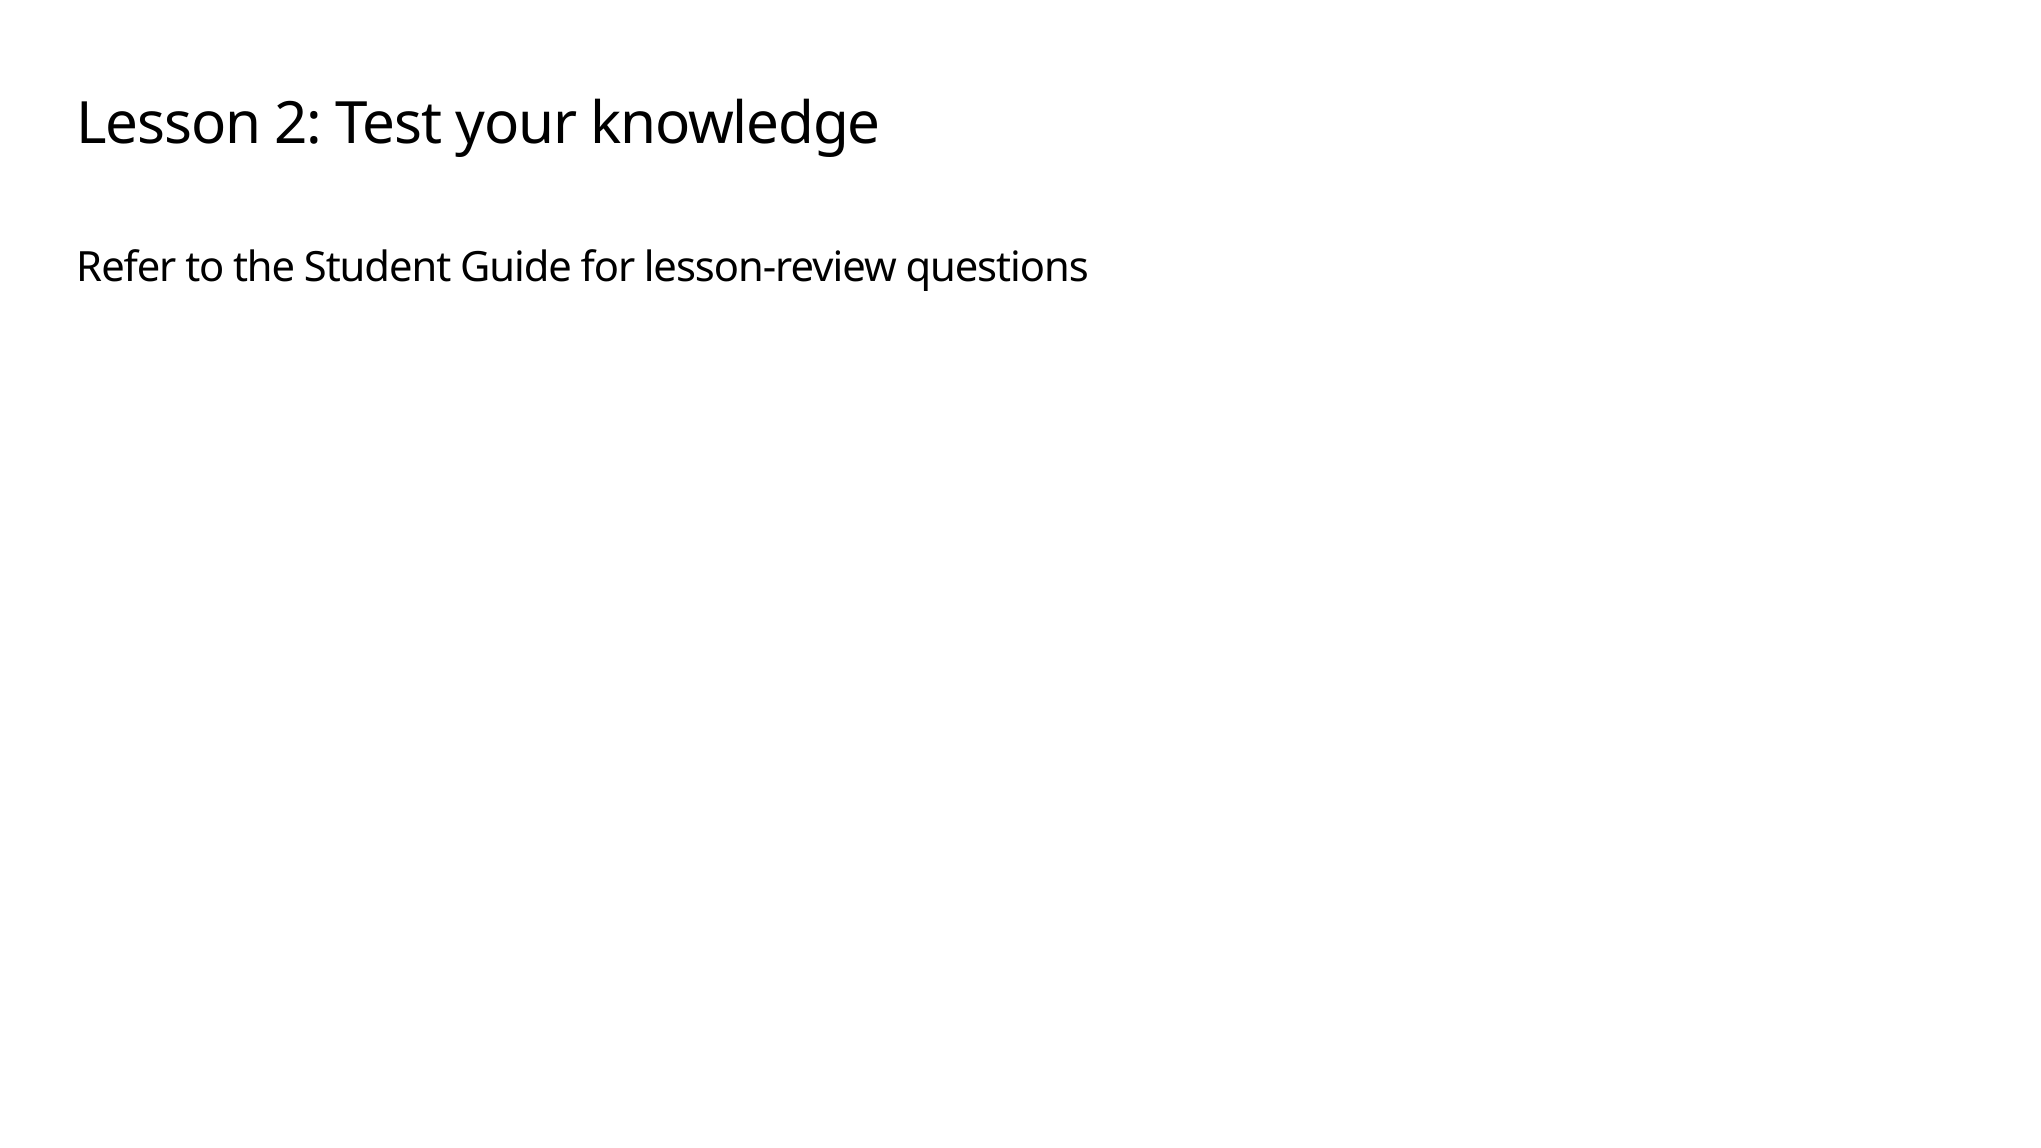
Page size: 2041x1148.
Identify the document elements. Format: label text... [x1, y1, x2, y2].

list Refer to the Student Guide for lesson-review questions [76, 240, 1970, 1074]
title Lesson 2: Test your knowledge [76, 93, 1968, 161]
